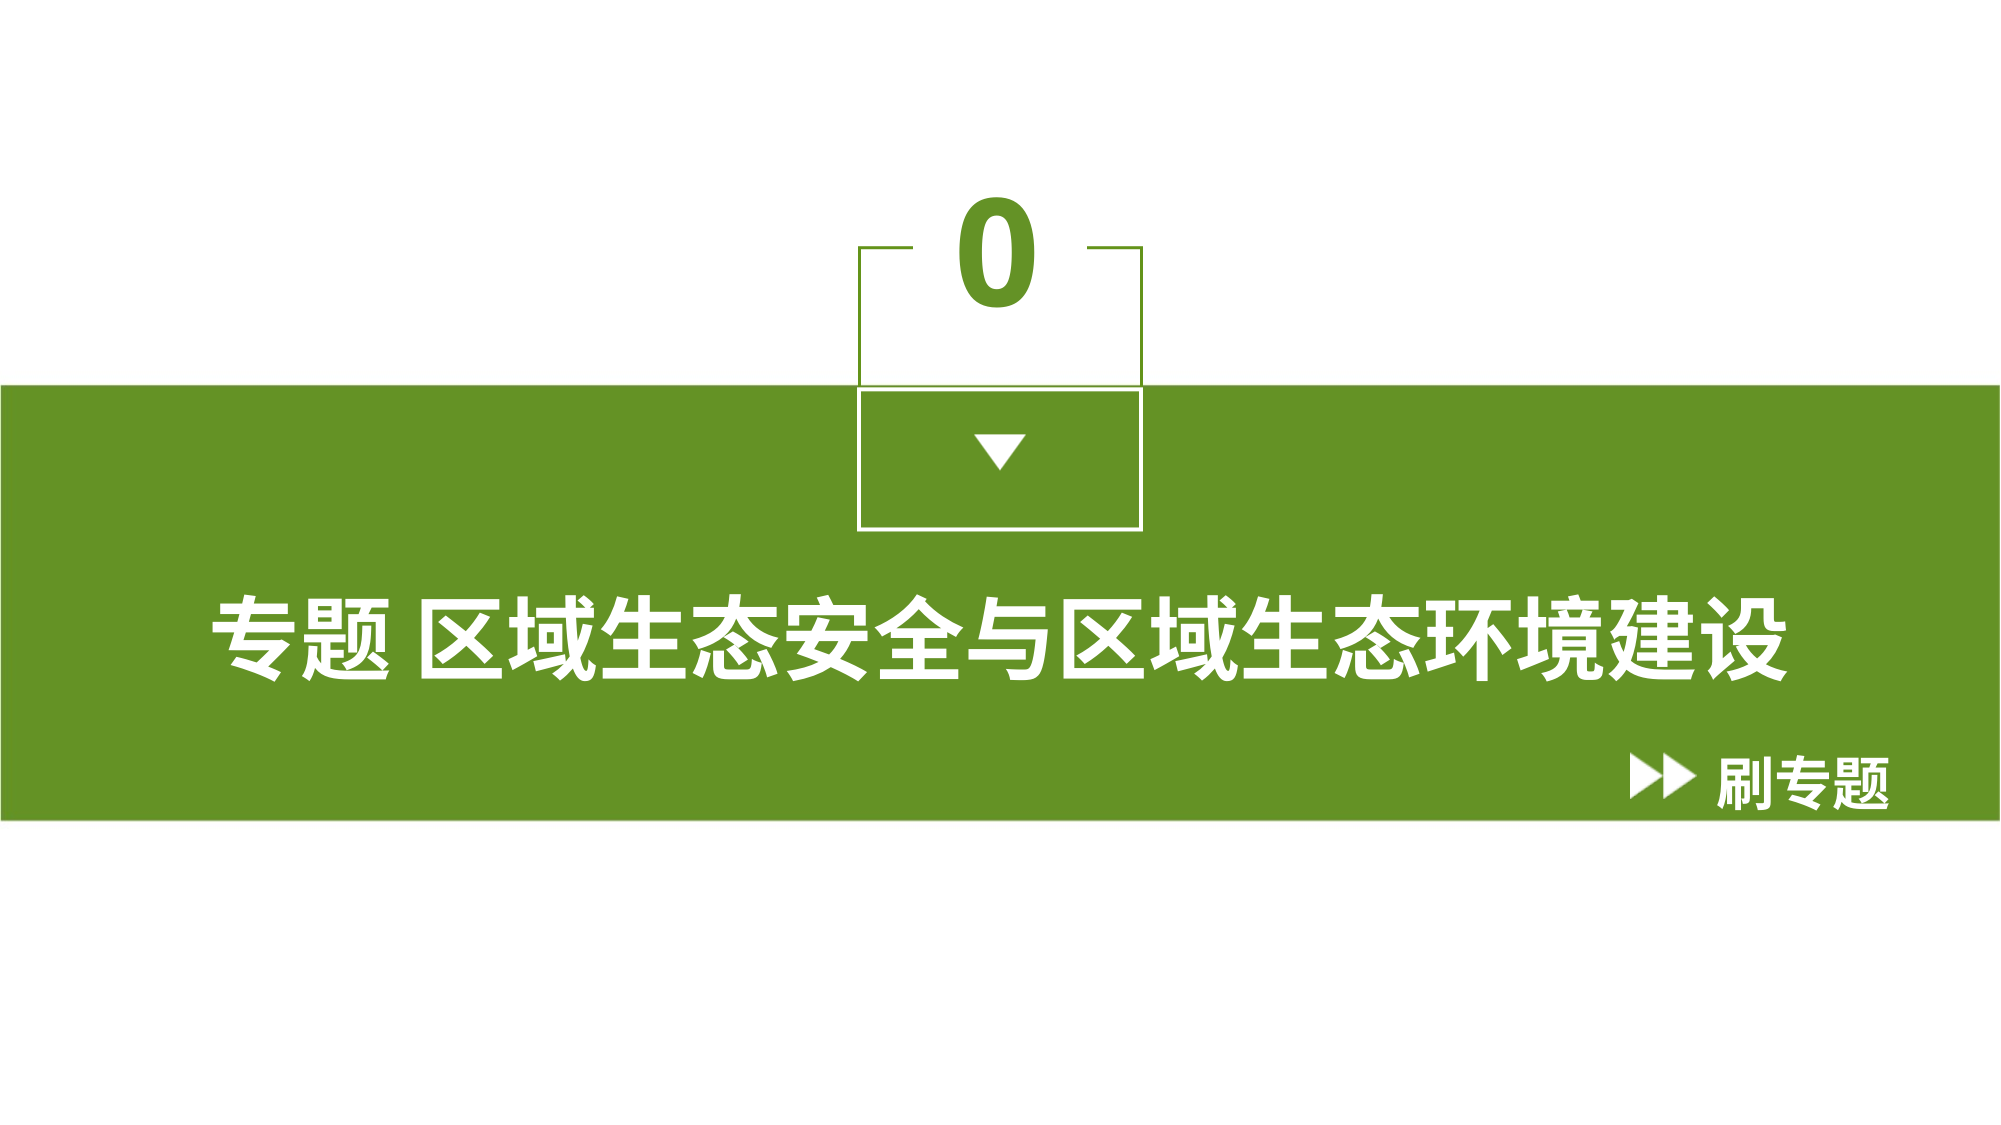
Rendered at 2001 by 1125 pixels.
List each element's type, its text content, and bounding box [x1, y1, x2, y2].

picture [0, 699, 2000, 1125]
text_box 专题 区域生态安全与区域生态环境建设 [0, 572, 2000, 699]
text_box 刷专题 [1715, 718, 1997, 812]
text_box 0 [865, 148, 1130, 345]
picture [0, 0, 2000, 572]
